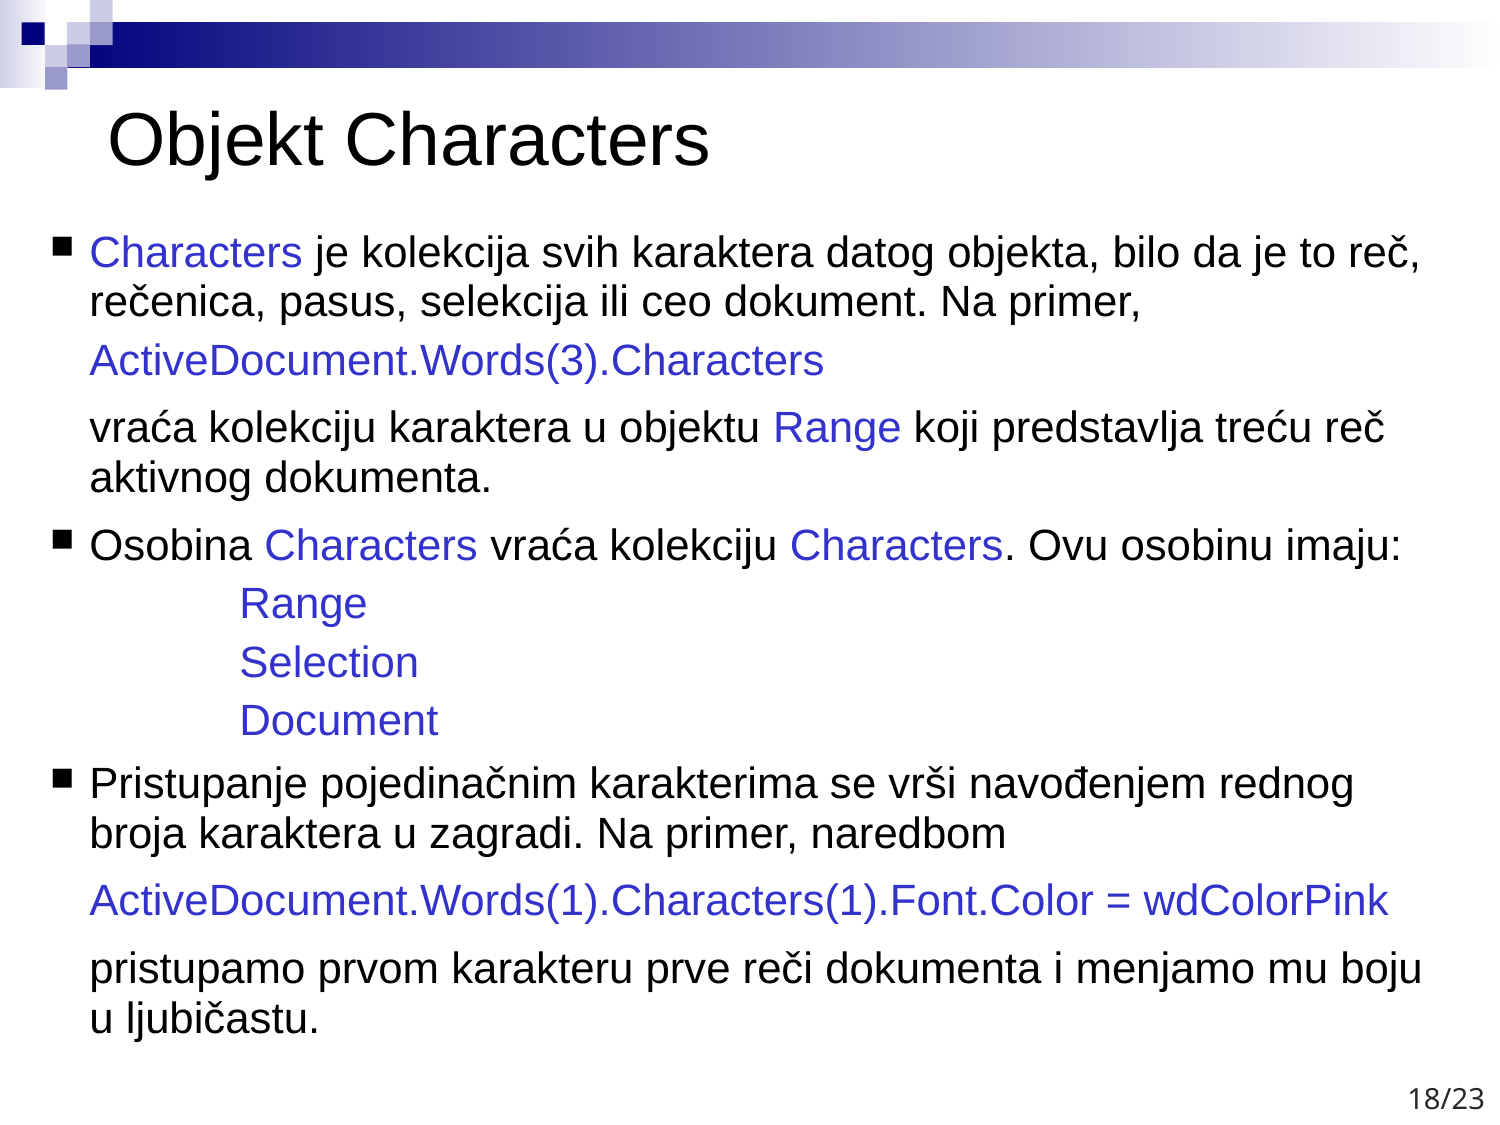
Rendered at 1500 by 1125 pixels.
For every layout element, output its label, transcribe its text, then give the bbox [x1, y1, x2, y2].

text_box Characters je kolekcija svih karaktera datog objekta, bilo da je to reč, rečenica, pasus, selekcija ili ceo dokument. Na primer, ActiveDocument.Words(3).Characters vraća kolekciju karaktera u objektu Range koji predstavlja treću reč aktivnog dokumenta. Osobina Characters vraća kolekciju Characters. Ovu osobinu imaju: Range Selection Document Pristupanje pojedinačnim karakterima se vrši navođenjem rednog broja karaktera u zagradi. Na primer, naredbom ActiveDocument.Words(1).Characters(1).Font.Color = wdColorPink pristupamo prvom karakteru prve reči dokumenta i menjamo mu boju u ljubičastu. [41, 219, 1447, 1016]
title Objekt Characters [92, 74, 750, 197]
text_box 18/23 [1374, 1072, 1500, 1123]
